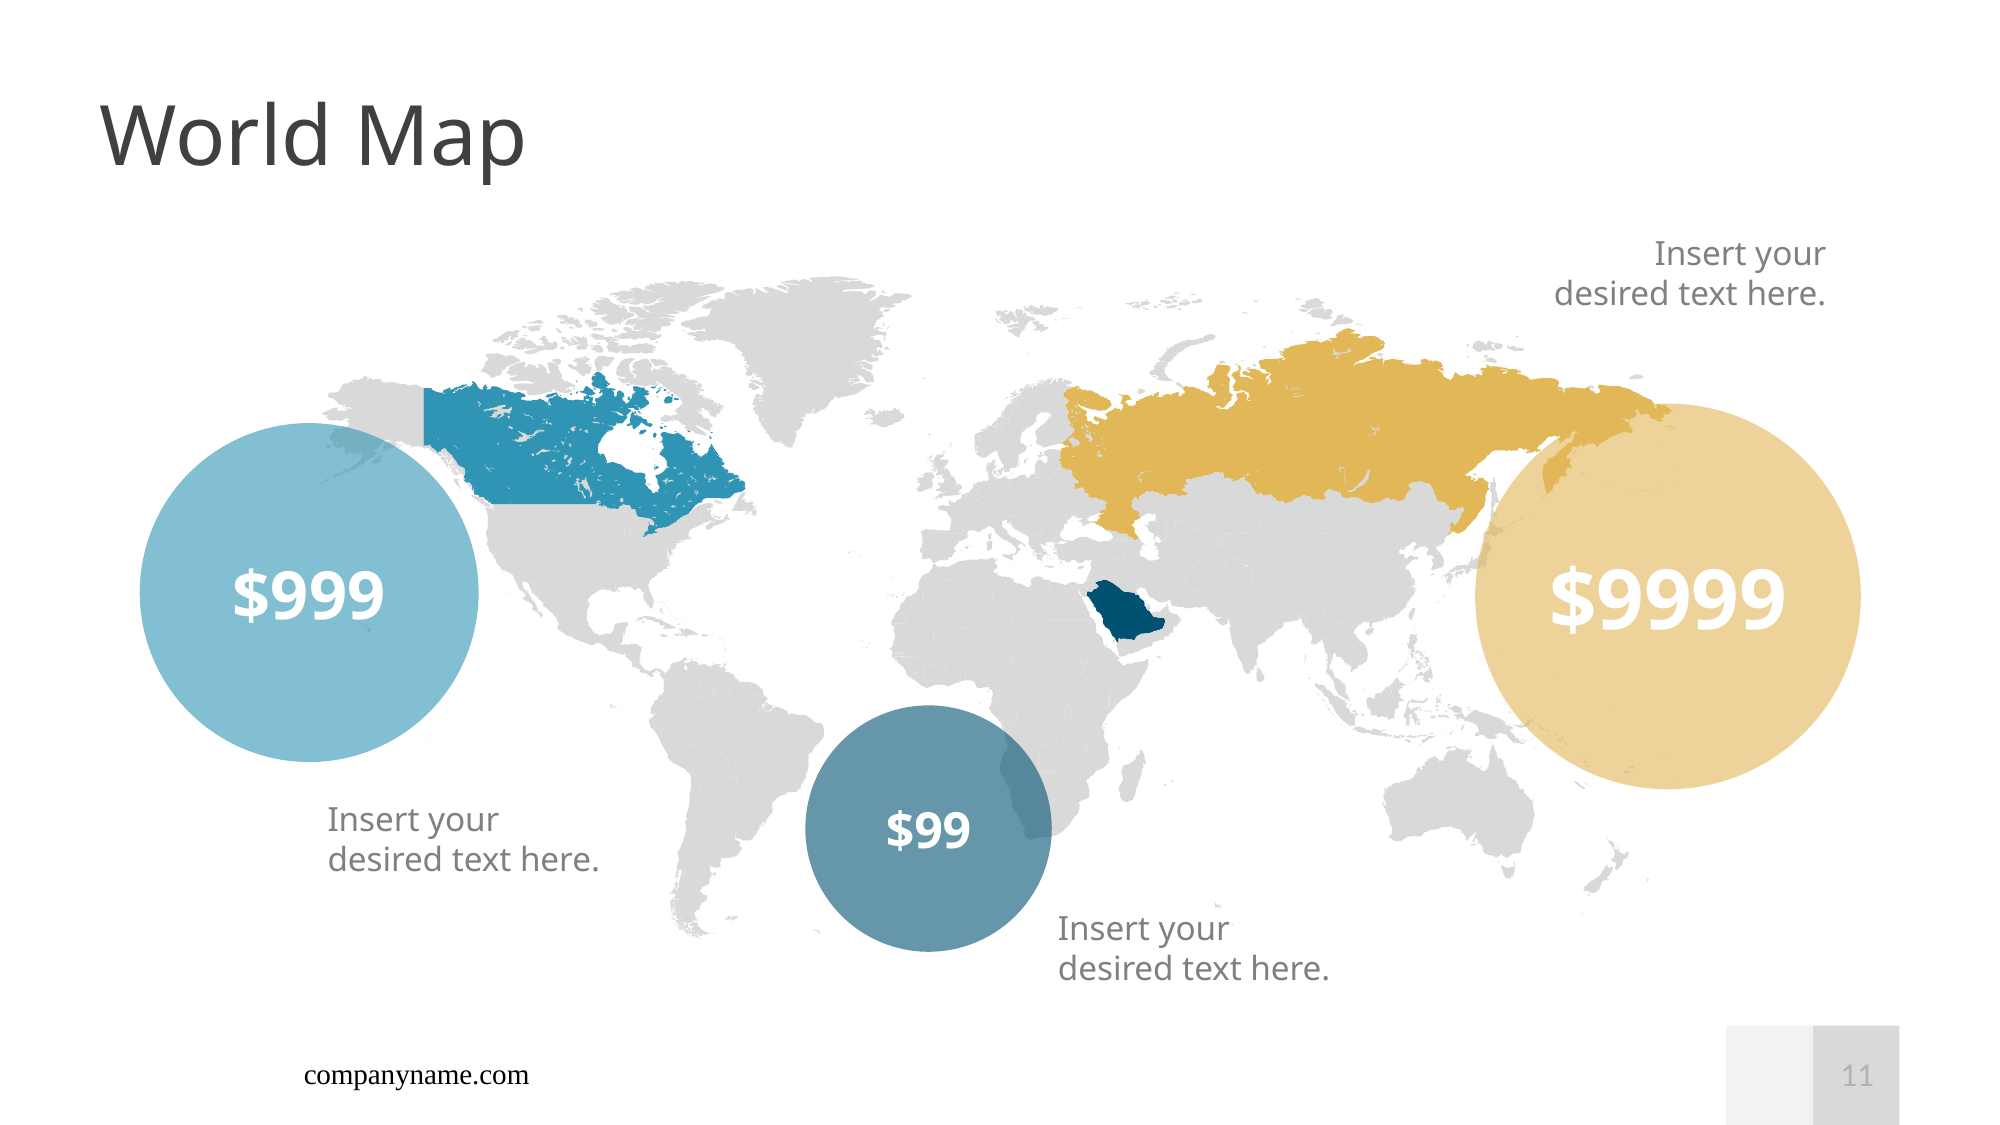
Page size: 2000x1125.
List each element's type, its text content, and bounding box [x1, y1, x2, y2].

text_box $999 [137, 420, 315, 765]
text_box $9999 [1683, 402, 1863, 791]
text_box Insert your desired text here. [1552, 224, 1827, 320]
slide_number 11 [1814, 1042, 1900, 1103]
title World Map [99, 73, 1900, 191]
footer companyname.com [99, 1042, 734, 1103]
text_box Insert your desired text here. [1057, 963, 1333, 995]
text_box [320, 276, 1679, 954]
